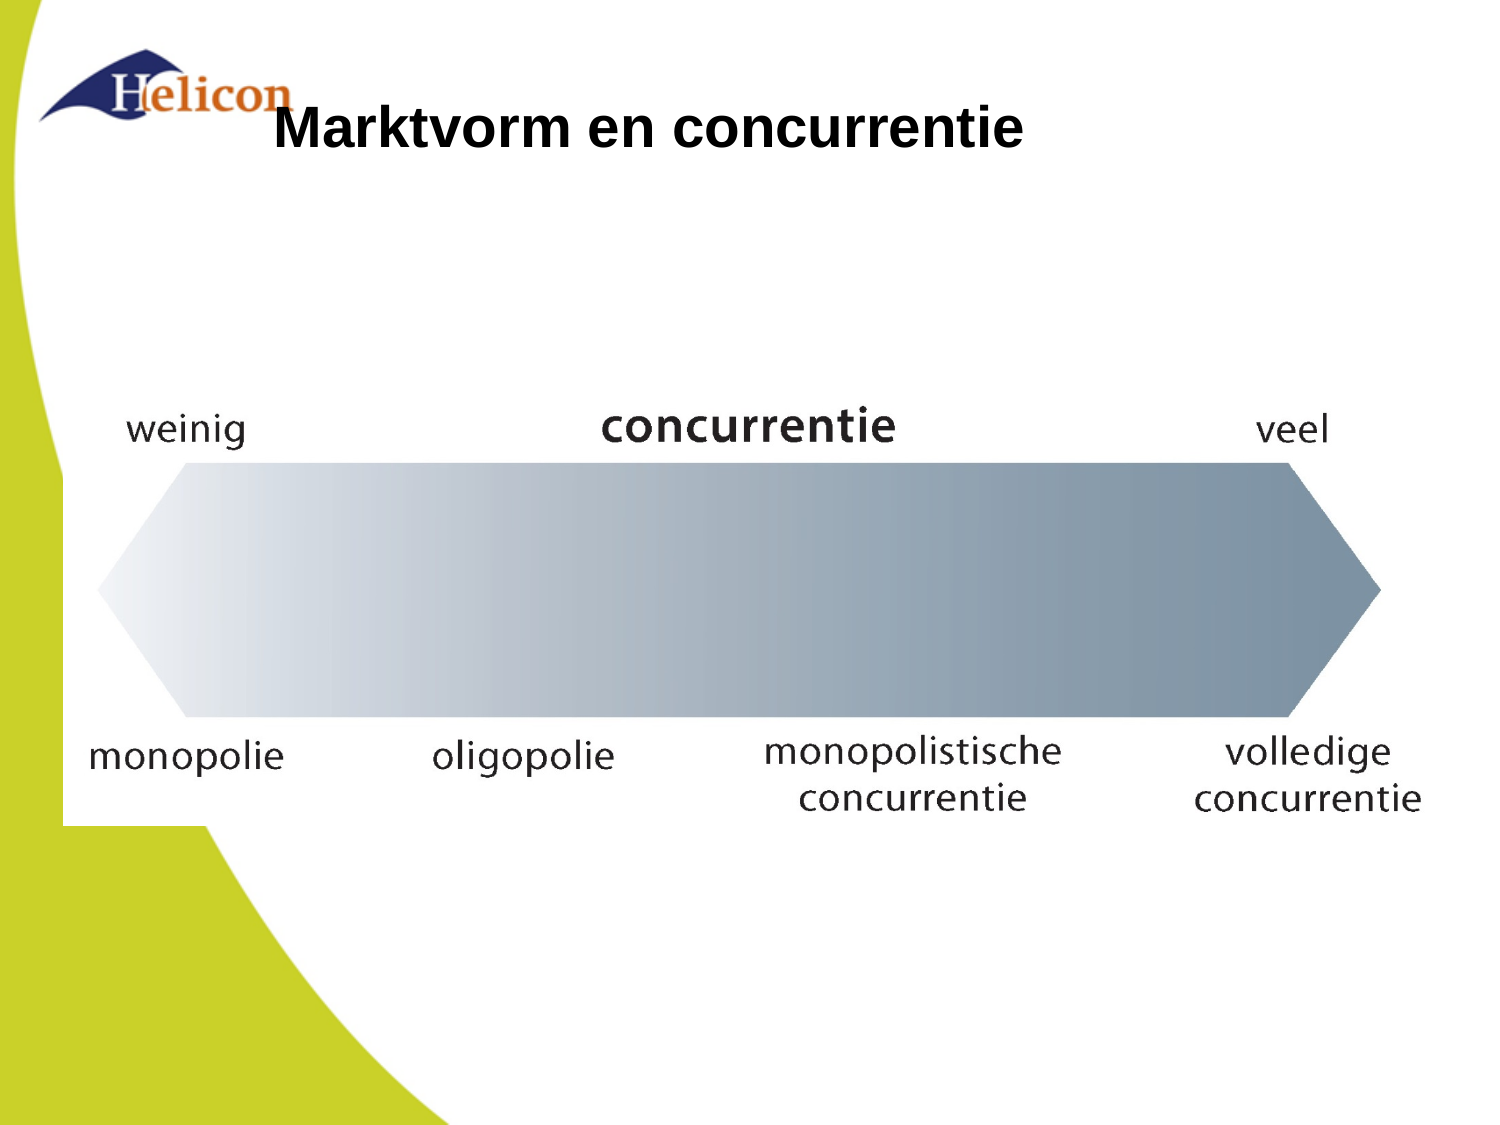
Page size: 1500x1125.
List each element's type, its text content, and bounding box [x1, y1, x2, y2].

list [63, 396, 1459, 827]
title Marktvorm en concurrentie [108, 30, 1459, 219]
picture [0, 0, 1500, 1125]
